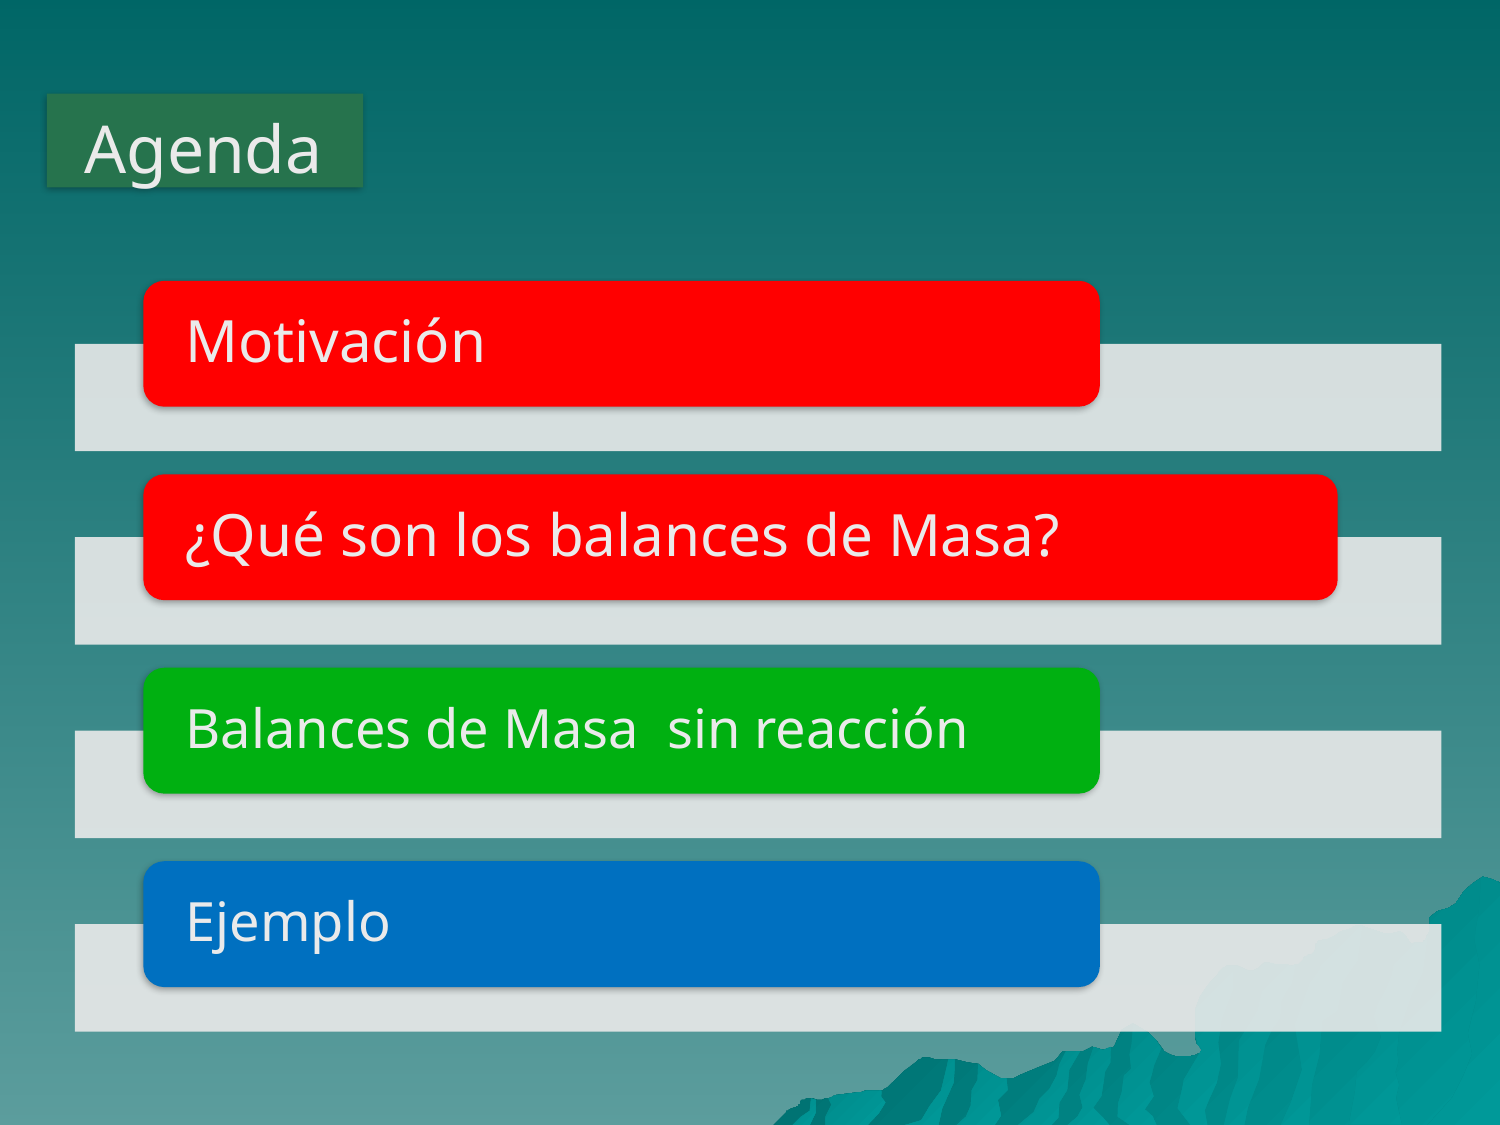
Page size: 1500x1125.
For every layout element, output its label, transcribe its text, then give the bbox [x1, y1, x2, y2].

text_box Agenda [46, 93, 364, 188]
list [74, 245, 1442, 1067]
